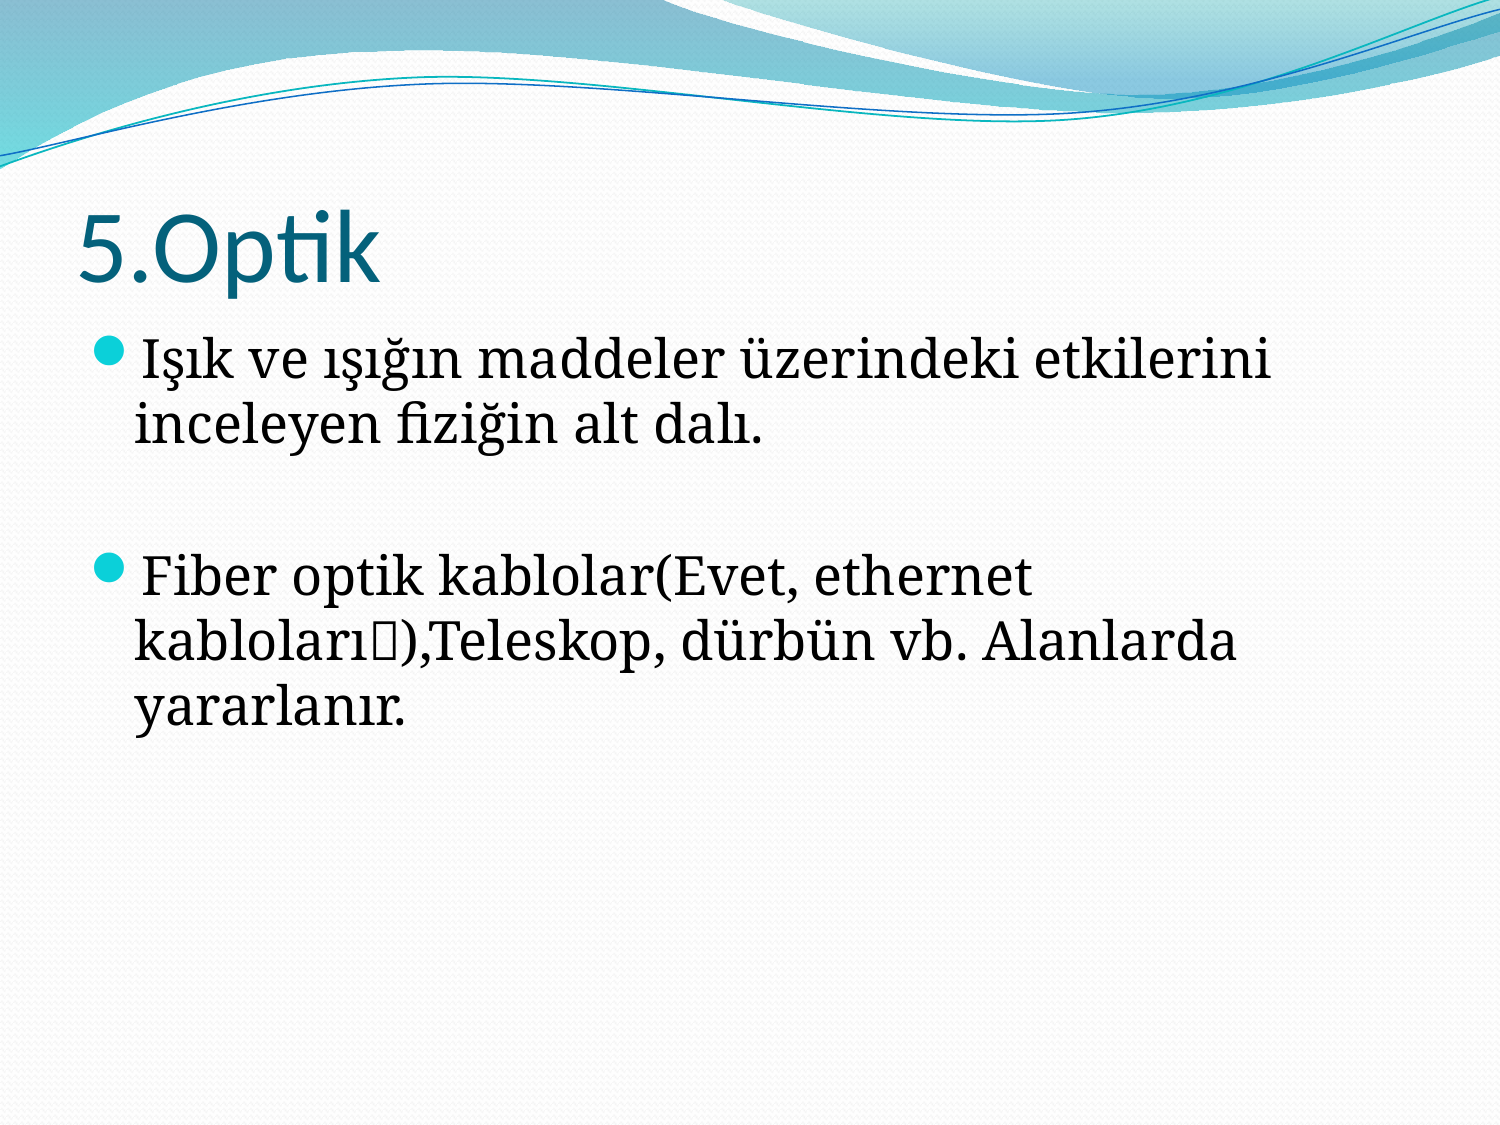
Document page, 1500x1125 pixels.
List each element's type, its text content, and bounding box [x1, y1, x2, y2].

list Işık ve ışığın maddeler üzerindeki etkilerini inceleyen fiziğin alt dalı. Fiber optik kablolar(Evet, ethernet kabloları),Teleskop, dürbün vb. Alanlarda yararlanır. [75, 317, 1425, 1038]
title 5.Optik [75, 115, 1425, 303]
